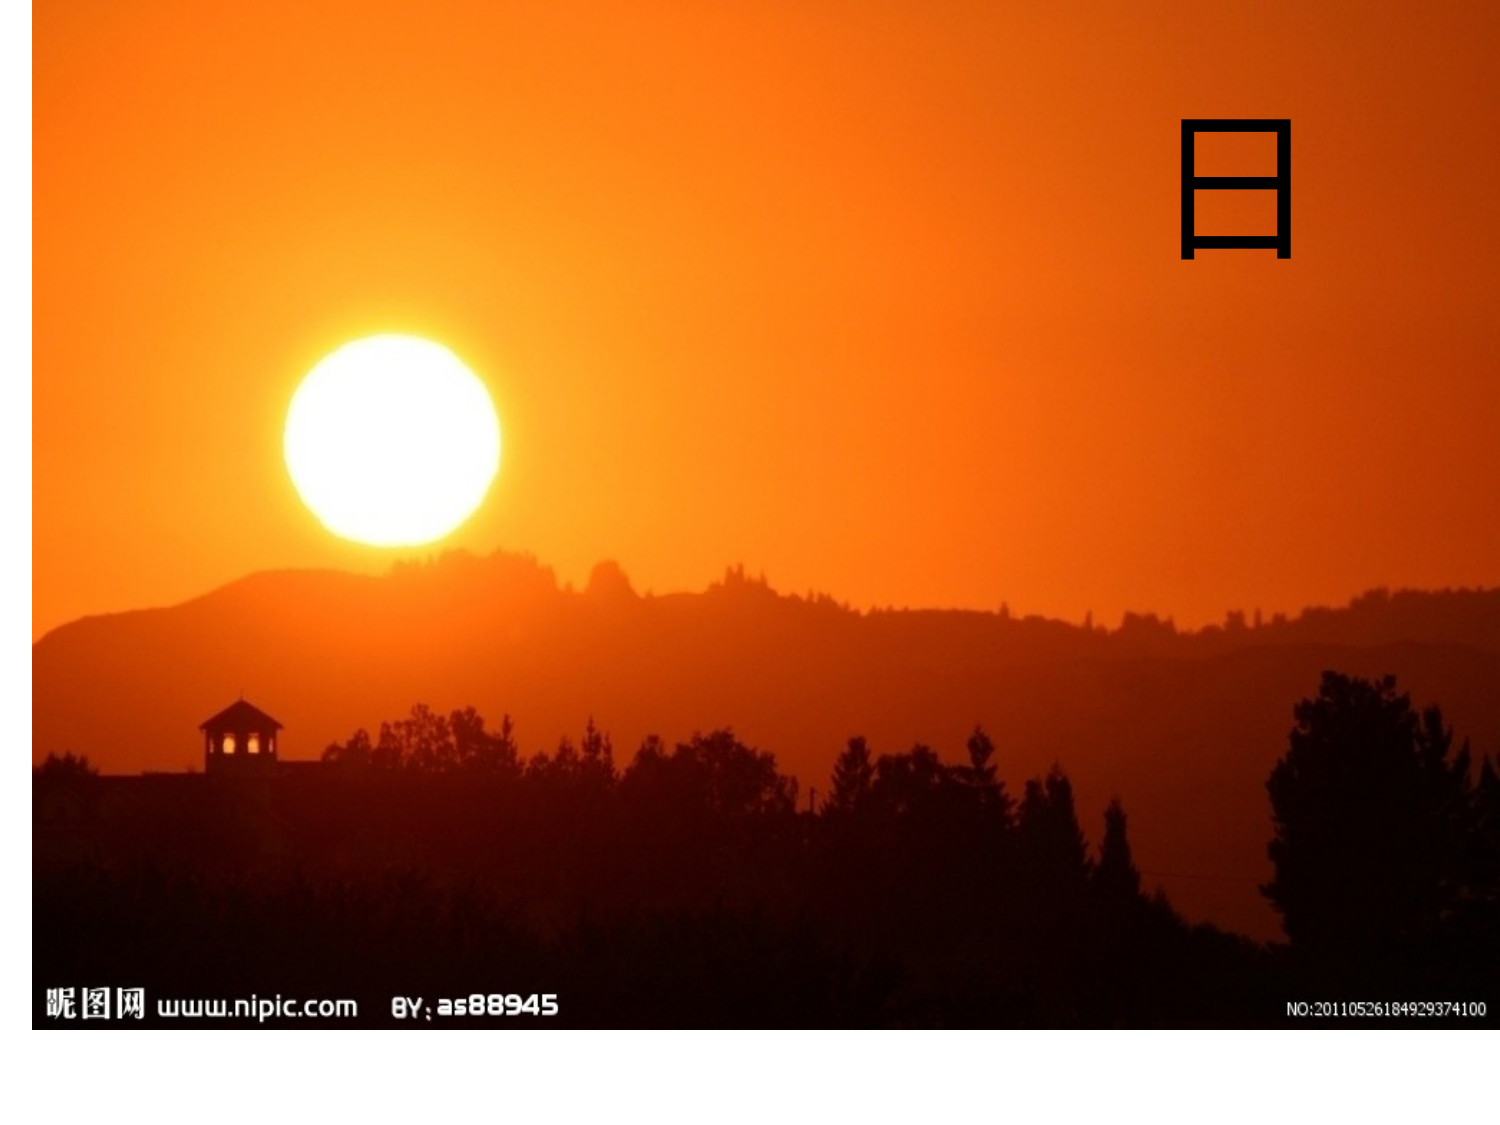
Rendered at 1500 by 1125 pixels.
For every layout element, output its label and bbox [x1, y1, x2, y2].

list [31, 0, 1500, 1031]
